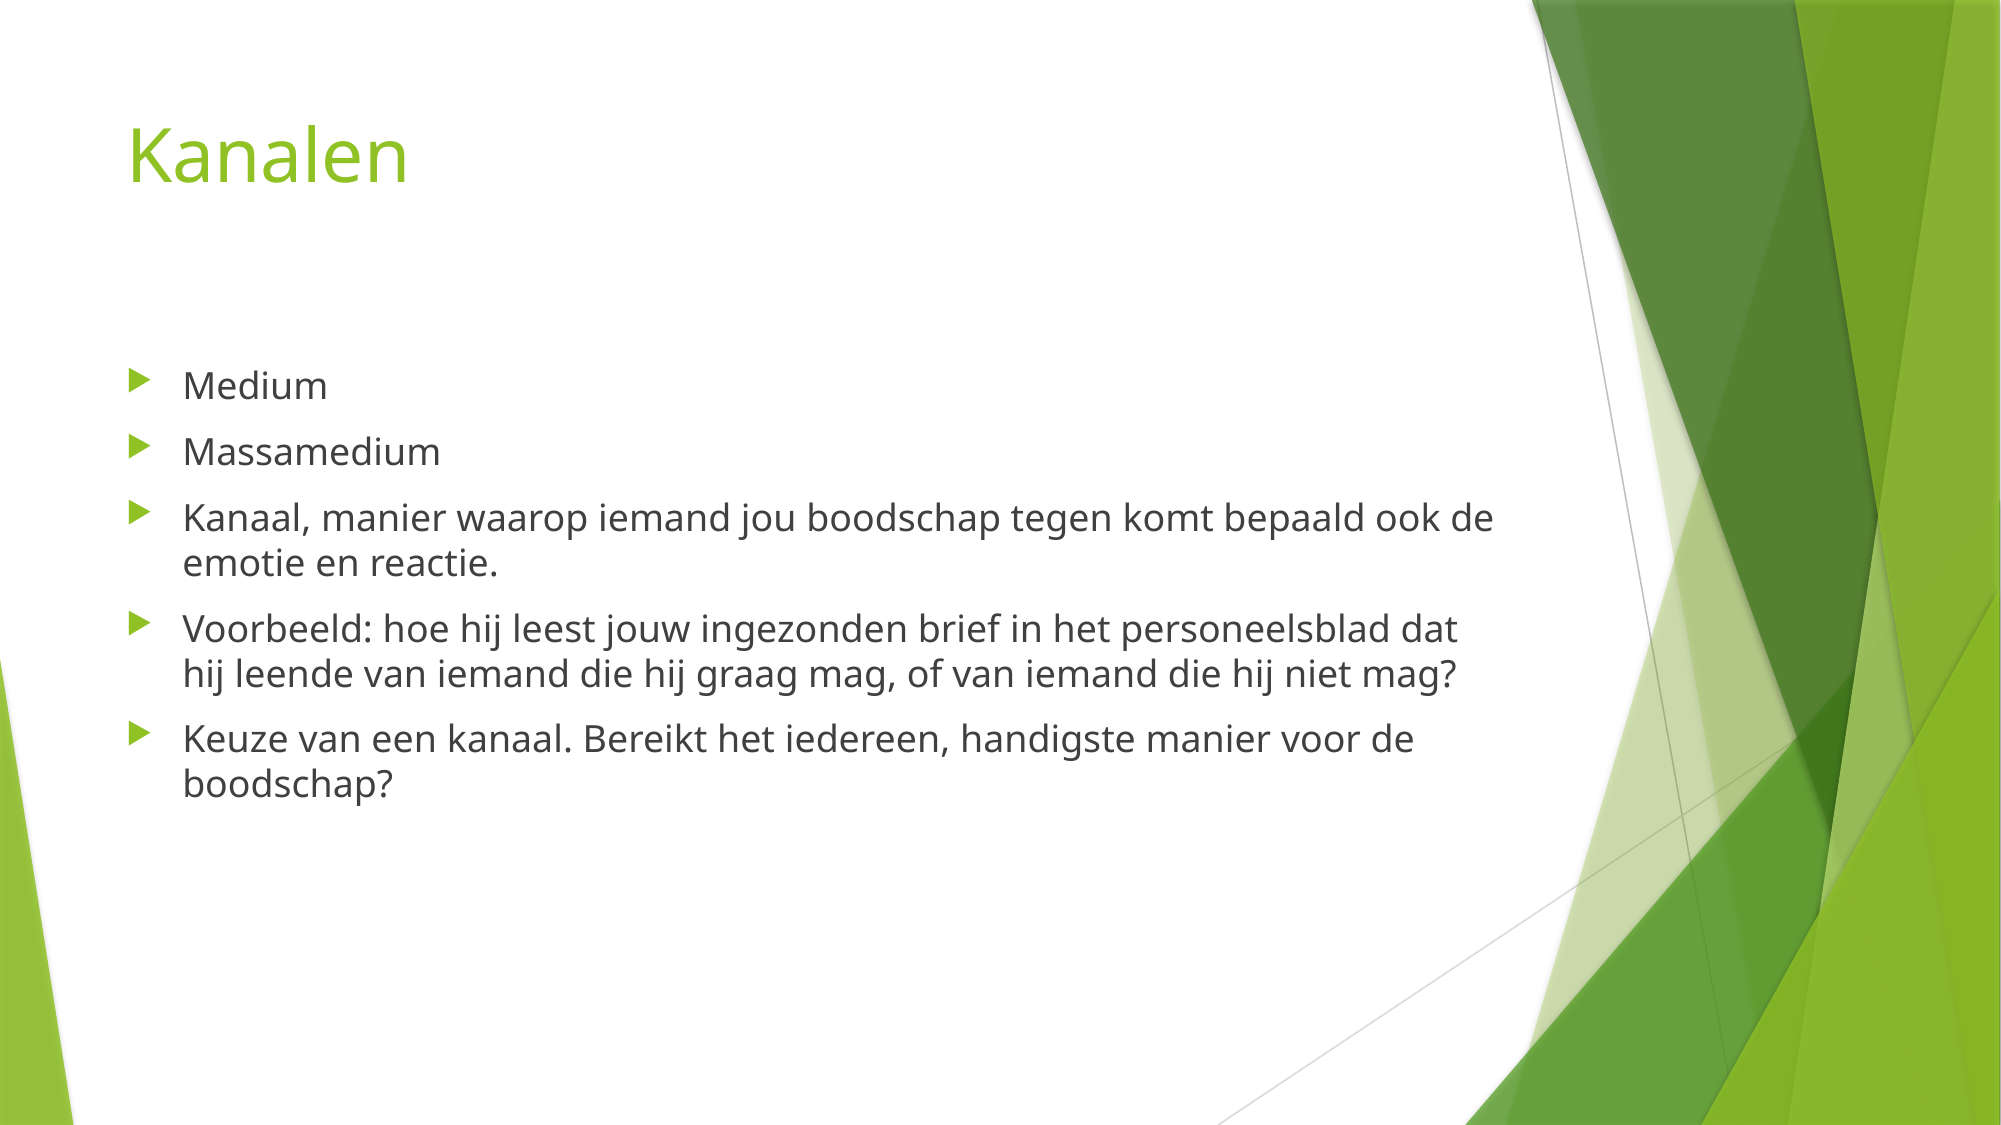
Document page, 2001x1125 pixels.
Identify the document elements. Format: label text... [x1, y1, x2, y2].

title Kanalen [111, 99, 1522, 317]
list Medium Massamedium Kanaal, manier waarop iemand jou boodschap tegen komt bepaald ook de emotie en reactie. Voorbeeld: hoe hij leest jouw ingezonden brief in het personeelsblad dat hij leende van iemand die hij graag mag, of van iemand die hij niet mag? Keuze van een kanaal. Bereikt het iedereen, handigste manier voor de boodschap? [111, 354, 1522, 992]
